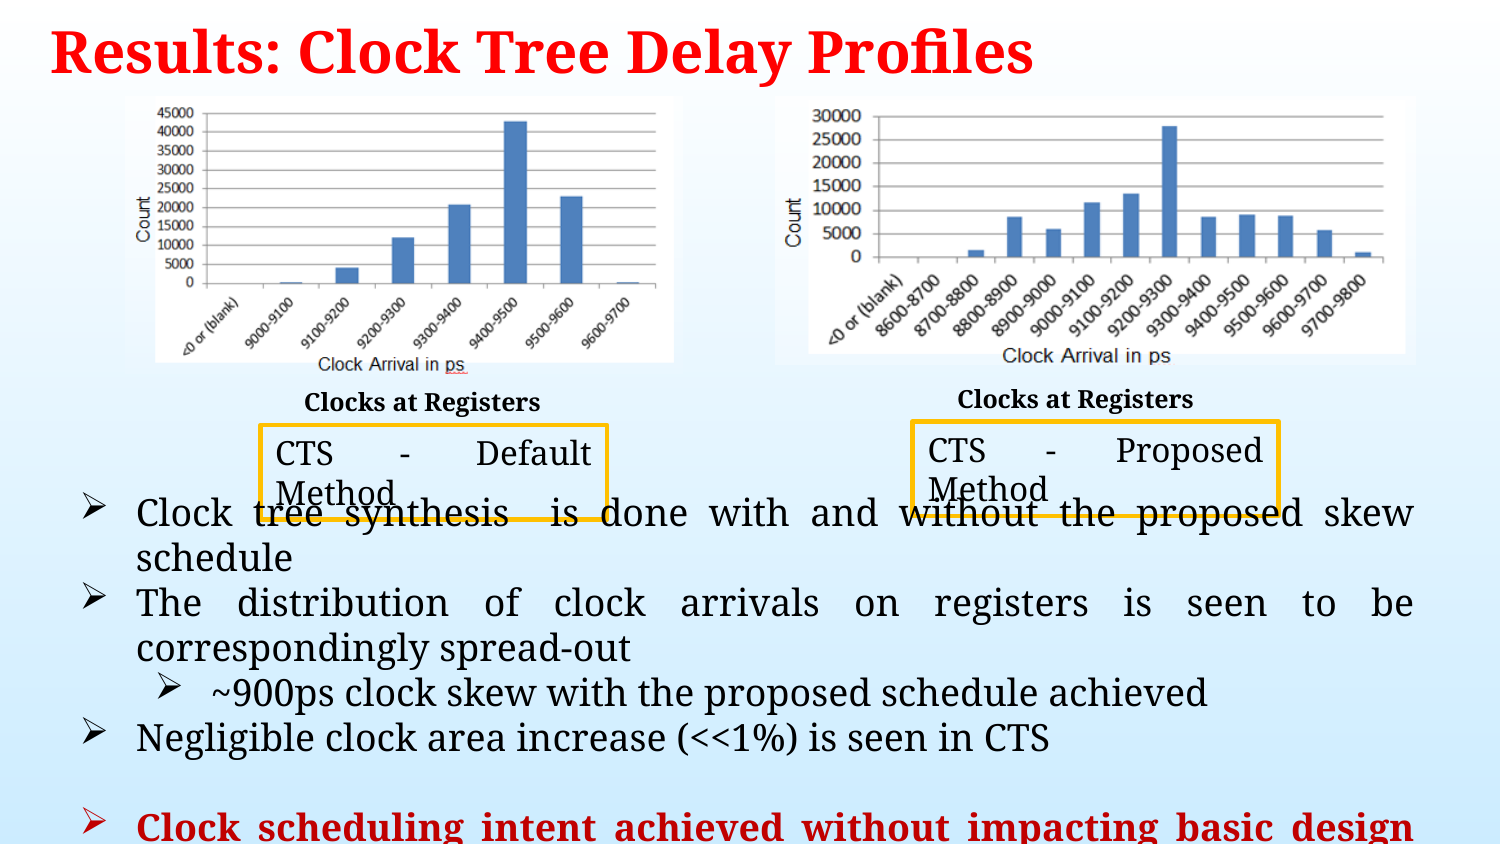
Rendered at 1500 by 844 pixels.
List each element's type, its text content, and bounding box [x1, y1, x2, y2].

text_box Clocks at Registers [289, 381, 683, 424]
text_box Clock tree synthesis is done with and without the proposed skew schedule The distribution of clock arrivals on registers is seen to be correspondingly spread-out ~900ps clock skew with the proposed schedule achieved Negligible clock area increase (<<1%) is seen in CTS Clock scheduling intent achieved without impacting basic design Quality of Results (QoR) parameters of timing, area and power [64, 481, 1431, 844]
text_box CTS - Default Method [260, 425, 607, 481]
picture [125, 96, 683, 374]
text_box CTS - Proposed Method [912, 421, 1279, 481]
picture [775, 96, 1416, 365]
text_box Clocks at Registers [942, 375, 1249, 421]
title Results: Clock Tree Delay Profiles [35, 0, 1424, 101]
